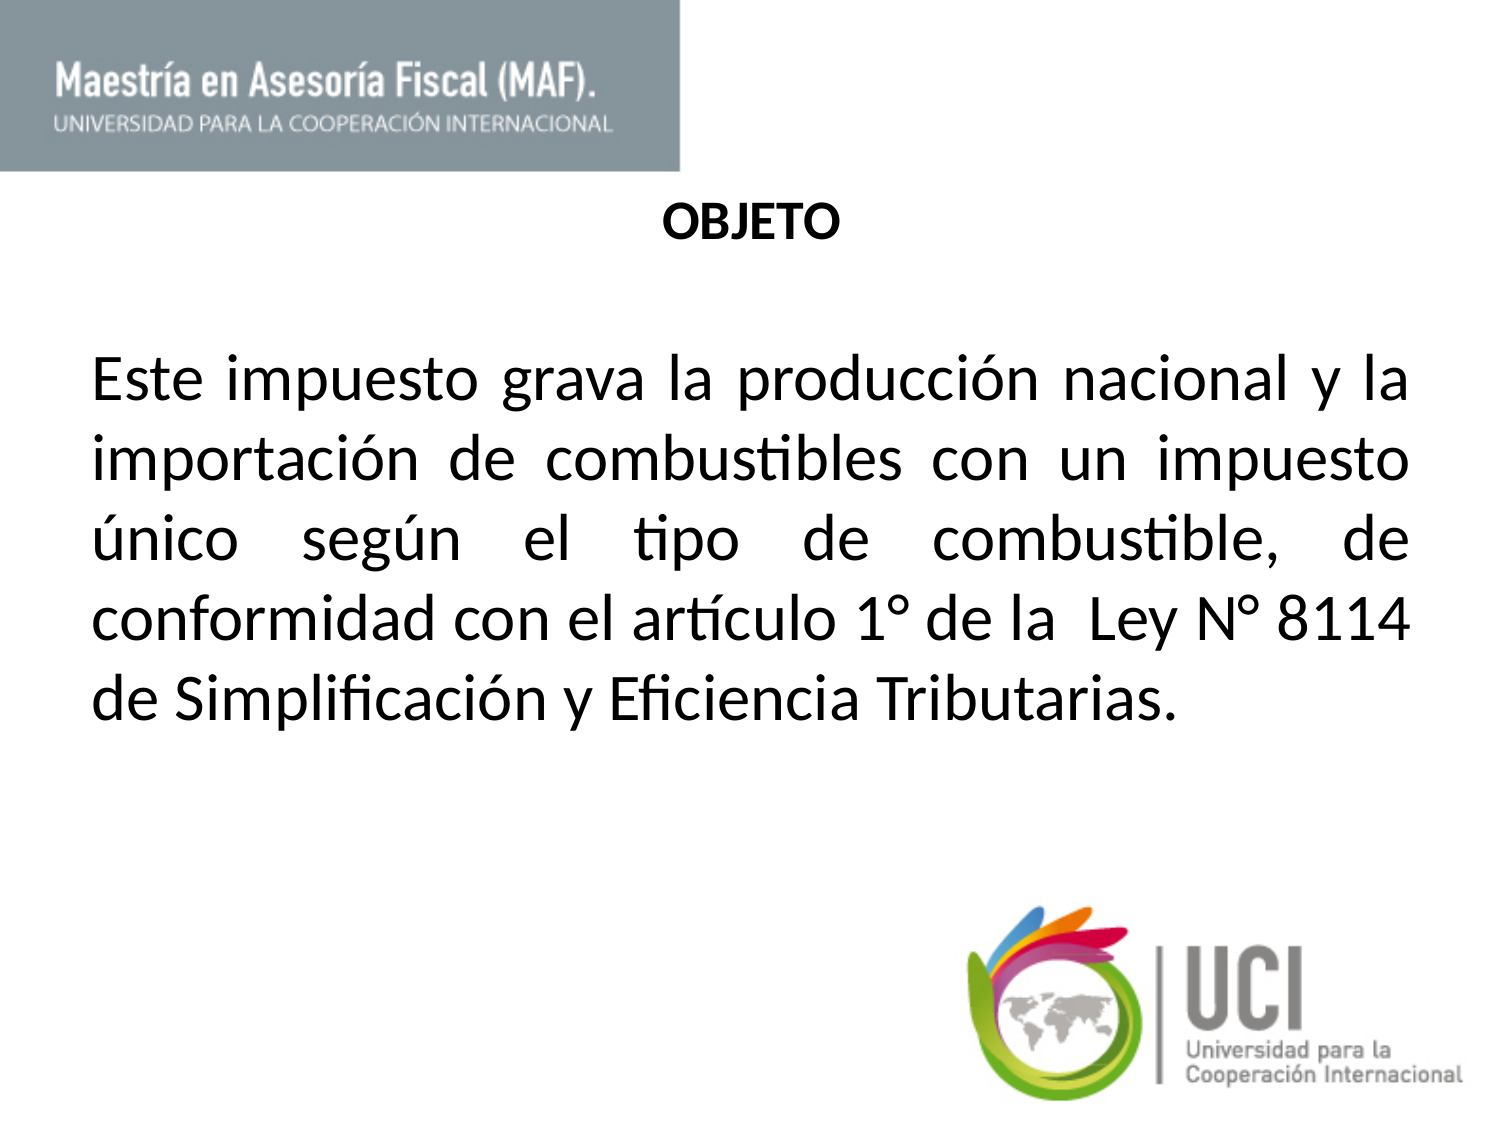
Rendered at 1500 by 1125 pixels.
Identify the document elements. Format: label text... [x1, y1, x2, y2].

list Este impuesto grava la producción nacional y la importación de combustibles con un impuesto único según el tipo de combustible, de conformidad con el artículo 1° de la Ley N° 8114 de Simplificación y Eficiencia Tributarias. [76, 326, 1427, 1041]
title OBJETO [76, 174, 1427, 326]
picture [0, 0, 1500, 1125]
